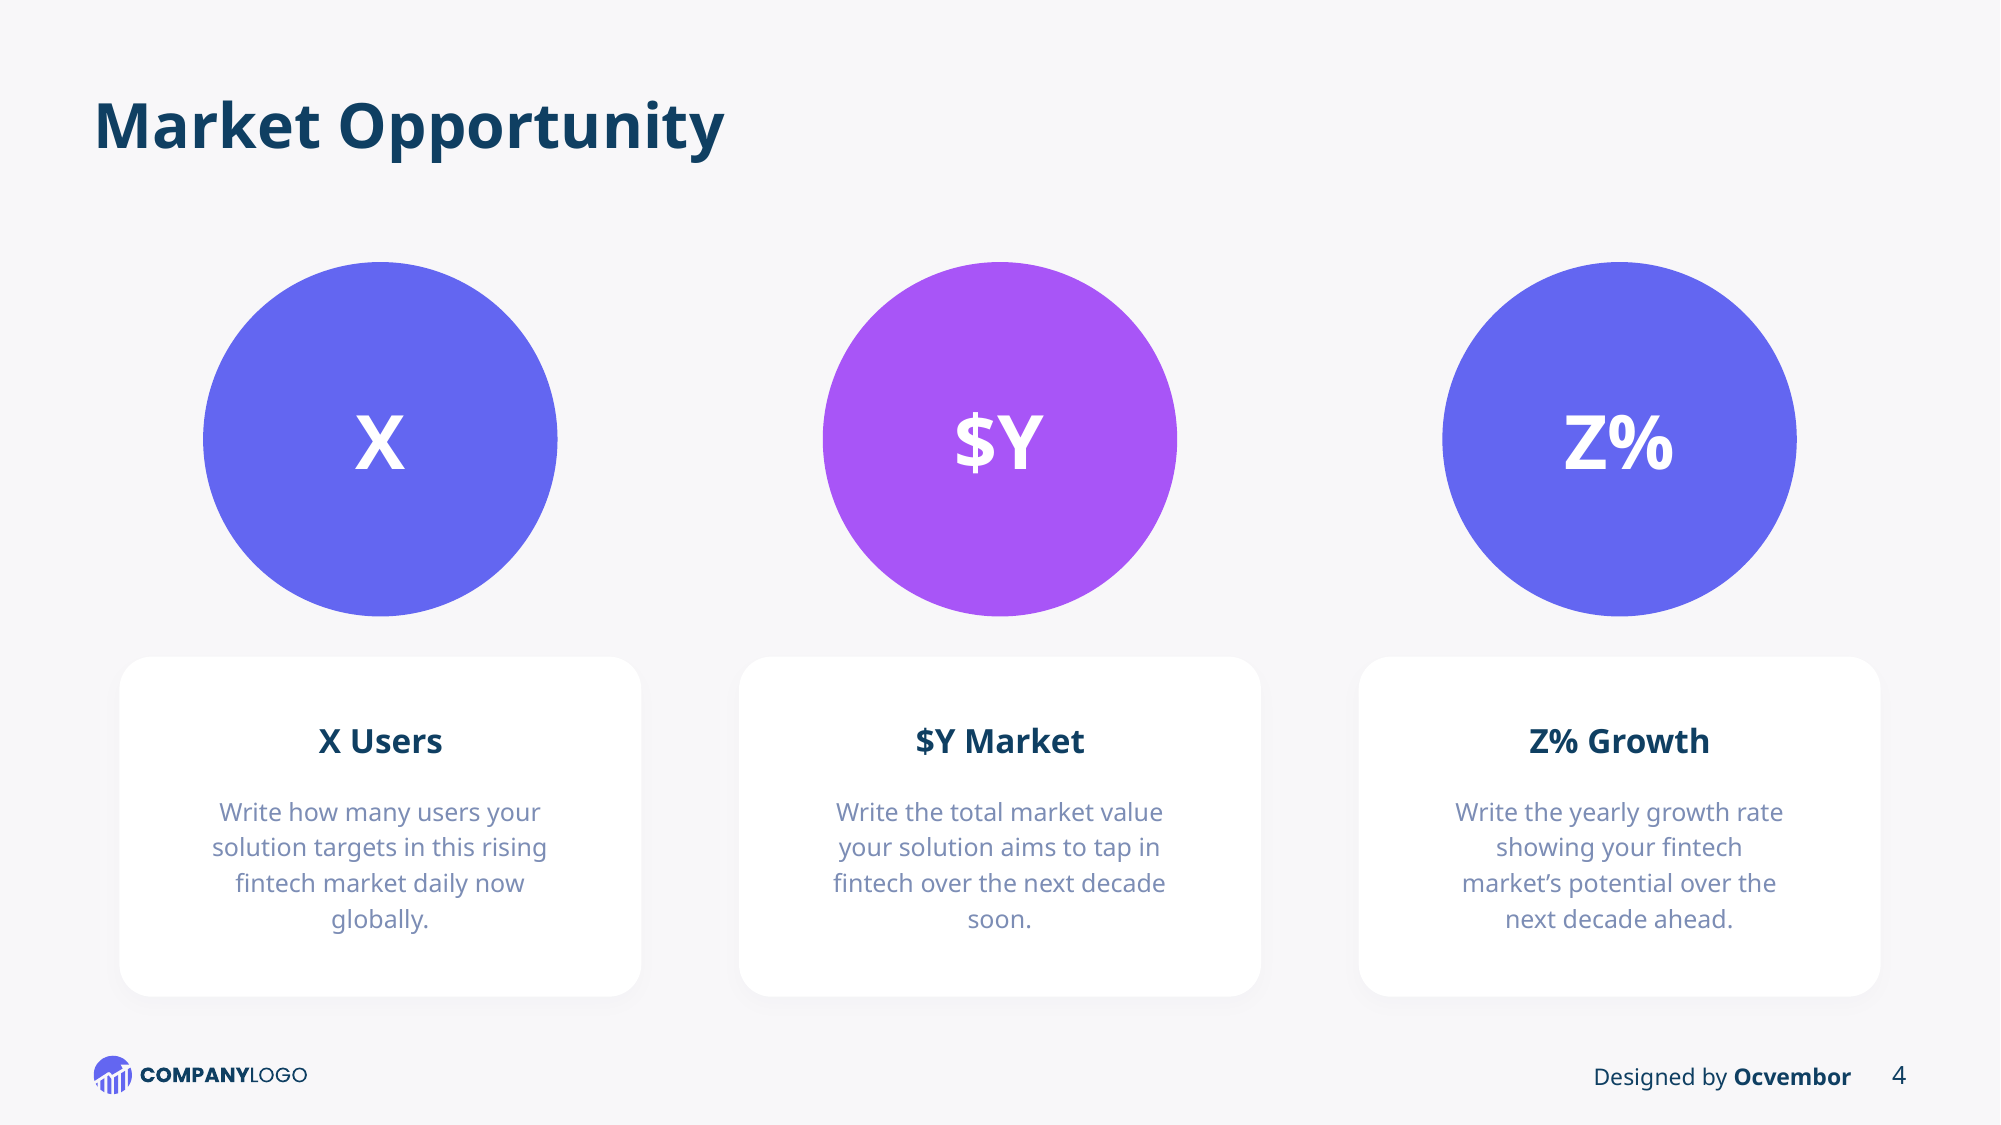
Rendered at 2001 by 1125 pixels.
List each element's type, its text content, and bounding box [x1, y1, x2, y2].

title Market Opportunity [93, 85, 1907, 162]
text_box [1357, 655, 1882, 998]
text_box $Y [822, 262, 1178, 617]
text_box Z% [1442, 262, 1797, 617]
text_box Z% Growth [1449, 719, 1790, 760]
text_box $Y Market [829, 719, 1171, 760]
text_box [738, 655, 1262, 998]
text_box Write the total market value your solution aims to tap in fintech over the next decade soon. [829, 790, 1171, 934]
text_box Write the yearly growth rate showing your fintech market’s potential over the next decade ahead. [1449, 790, 1790, 934]
text_box Write how many users your solution targets in this rising fintech market daily now globally. [210, 790, 551, 934]
text_box [118, 655, 643, 998]
text_box X Users [210, 719, 551, 760]
text_box X [203, 262, 558, 617]
